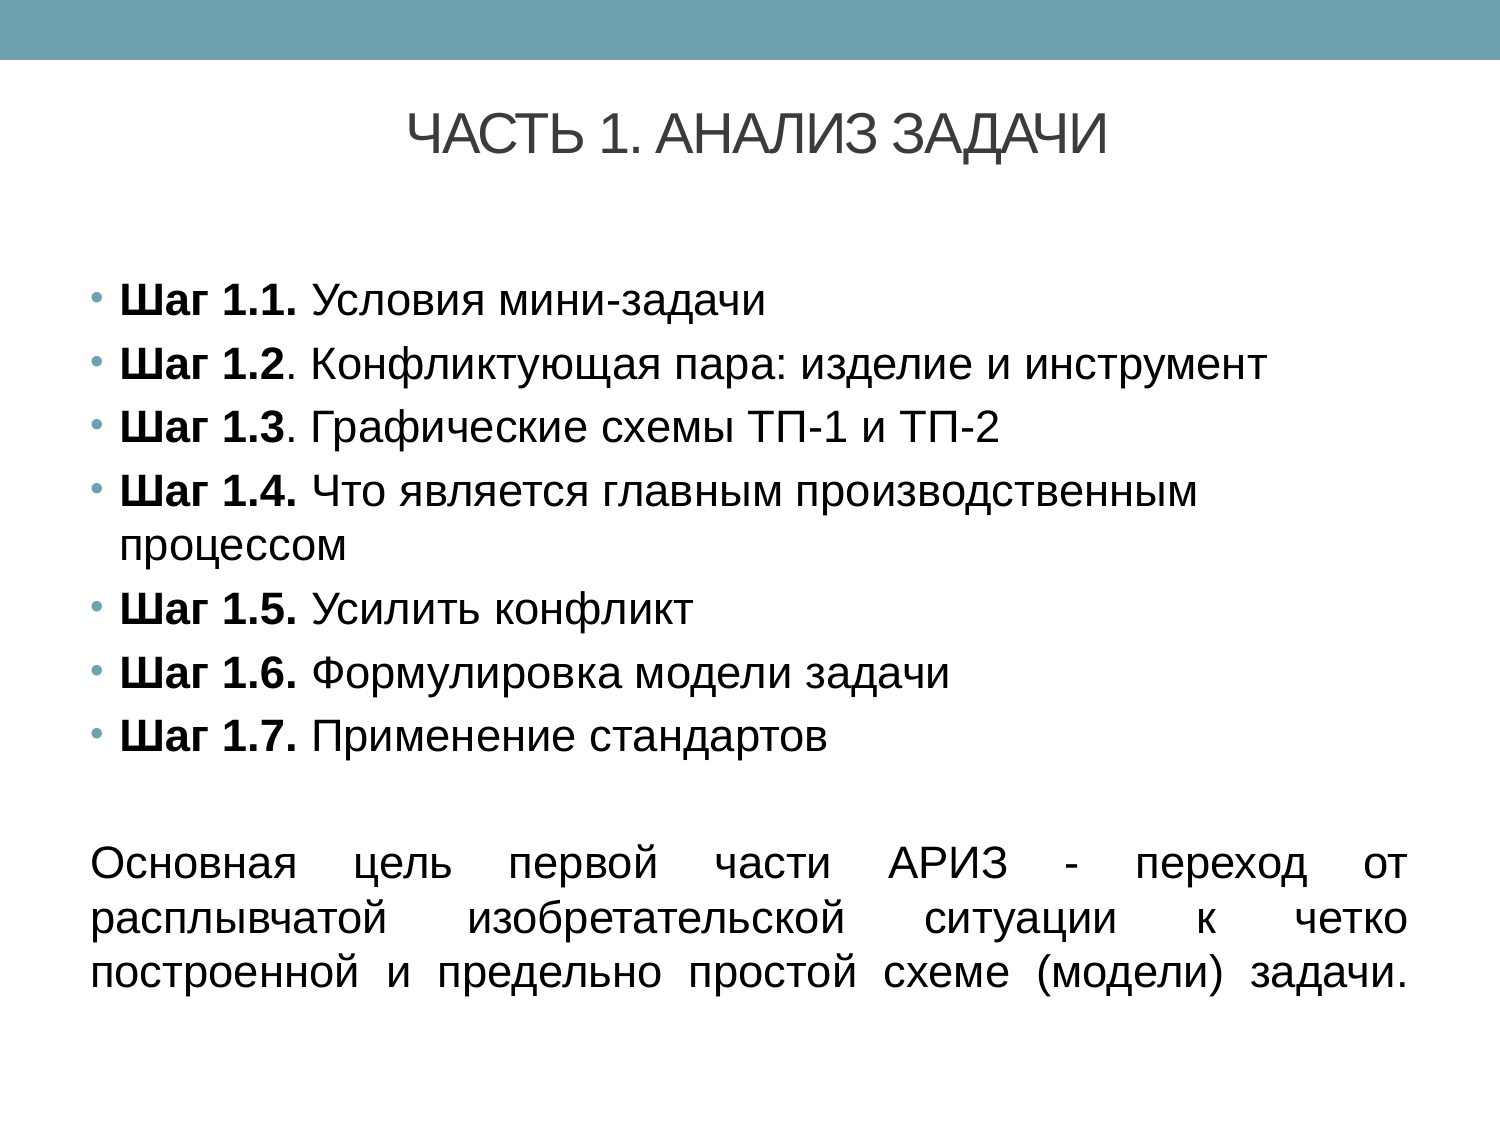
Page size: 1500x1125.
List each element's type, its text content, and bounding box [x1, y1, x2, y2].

title ЧАСТЬ 1. АНАЛИЗ ЗАДАЧИ [75, 87, 1425, 250]
list Шаг 1.1. Условия мини-задачи Шаг 1.2. Конфликтующая пара: изделие и инструмент Шаг 1.3. Графические схемы ТП-1 и ТП-2 Шаг 1.4. Что является главным производственным процессом Шаг 1.5. Усилить конфликт Шаг 1.6. Формулировка модели задачи Шаг 1.7. Применение стандартов Основная цель первой части АРИЗ - переход от расплывчатой изобретательской ситуации к четко построенной и предельно простой схеме (модели) задачи. [75, 262, 1425, 1063]
